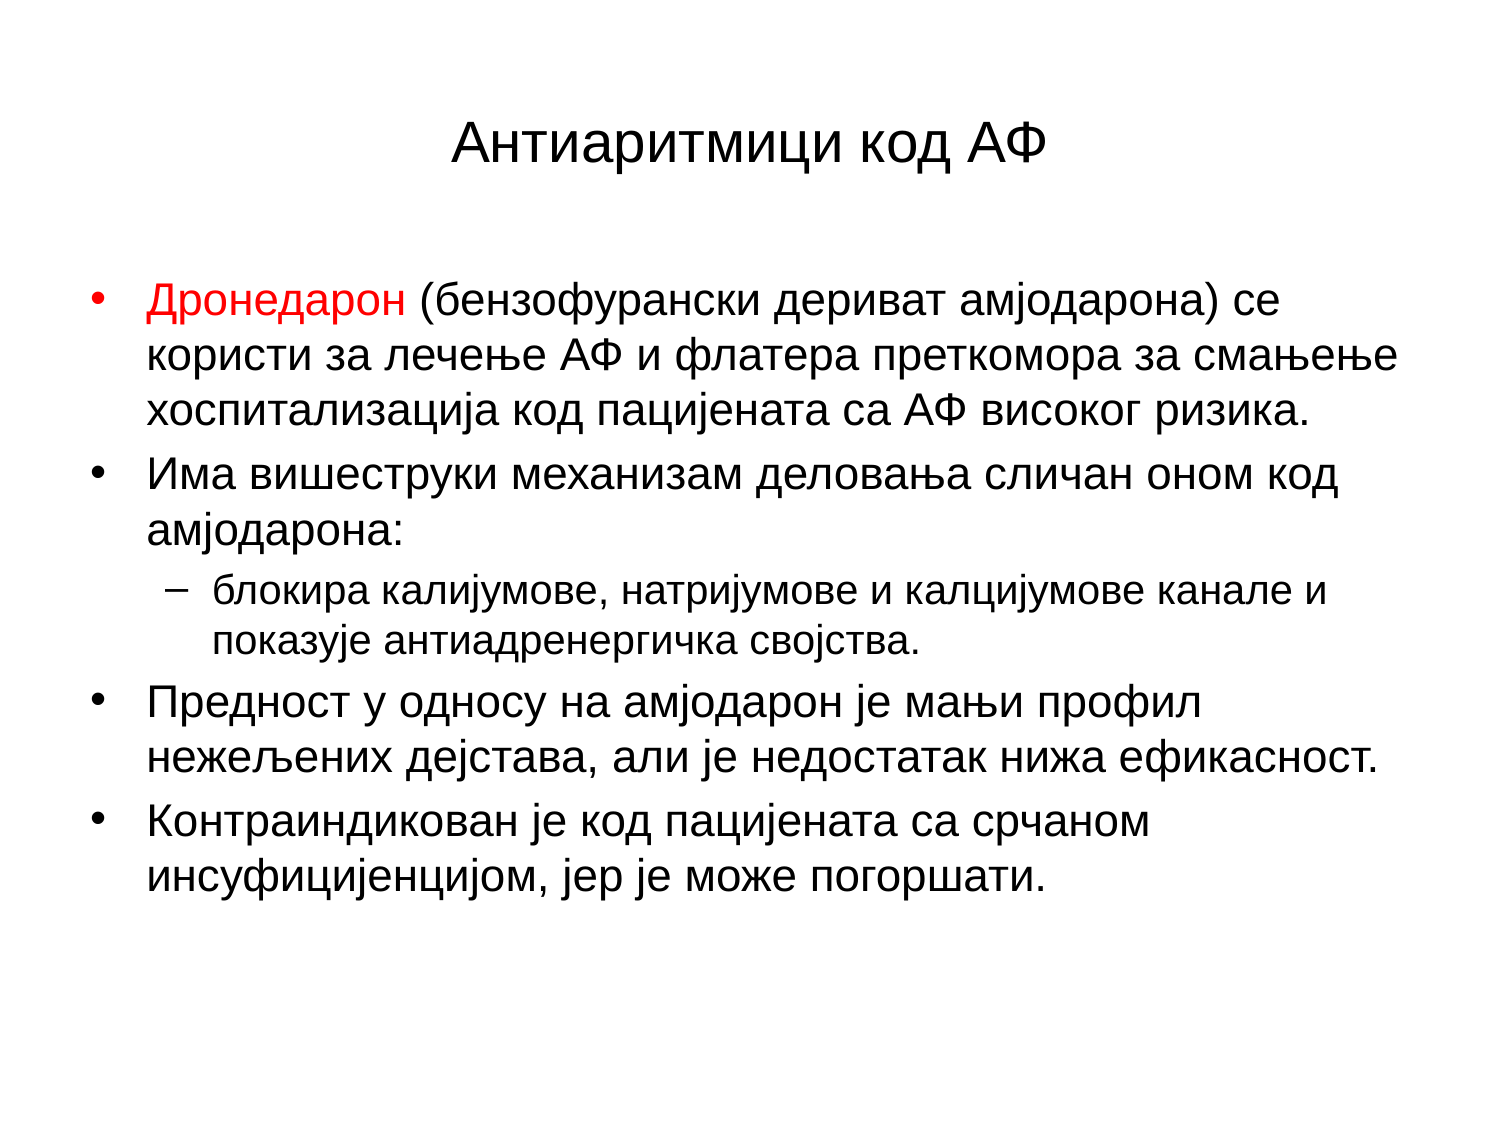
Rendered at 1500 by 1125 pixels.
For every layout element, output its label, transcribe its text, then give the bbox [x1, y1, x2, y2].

title Антиаритмици код АФ [75, 45, 1425, 233]
list Дронедарон (бензофурански дериват амјодарона) се користи за лечење АФ и флатера преткомора за смањење хоспитализација код пацијената са АФ високог ризика. Има вишеструки механизам деловања сличан оном код амјодарона: блокира калијумове, натријумове и калцијумове канале и показује антиадренергичка својства. Предност у односу на амјодарон је мањи профил нежељених дејстава, али је недостатак нижа ефикасност. Контраиндикован је код пацијената са срчаном инсуфицијенцијом, јер је може погоршати. [75, 262, 1425, 1005]
